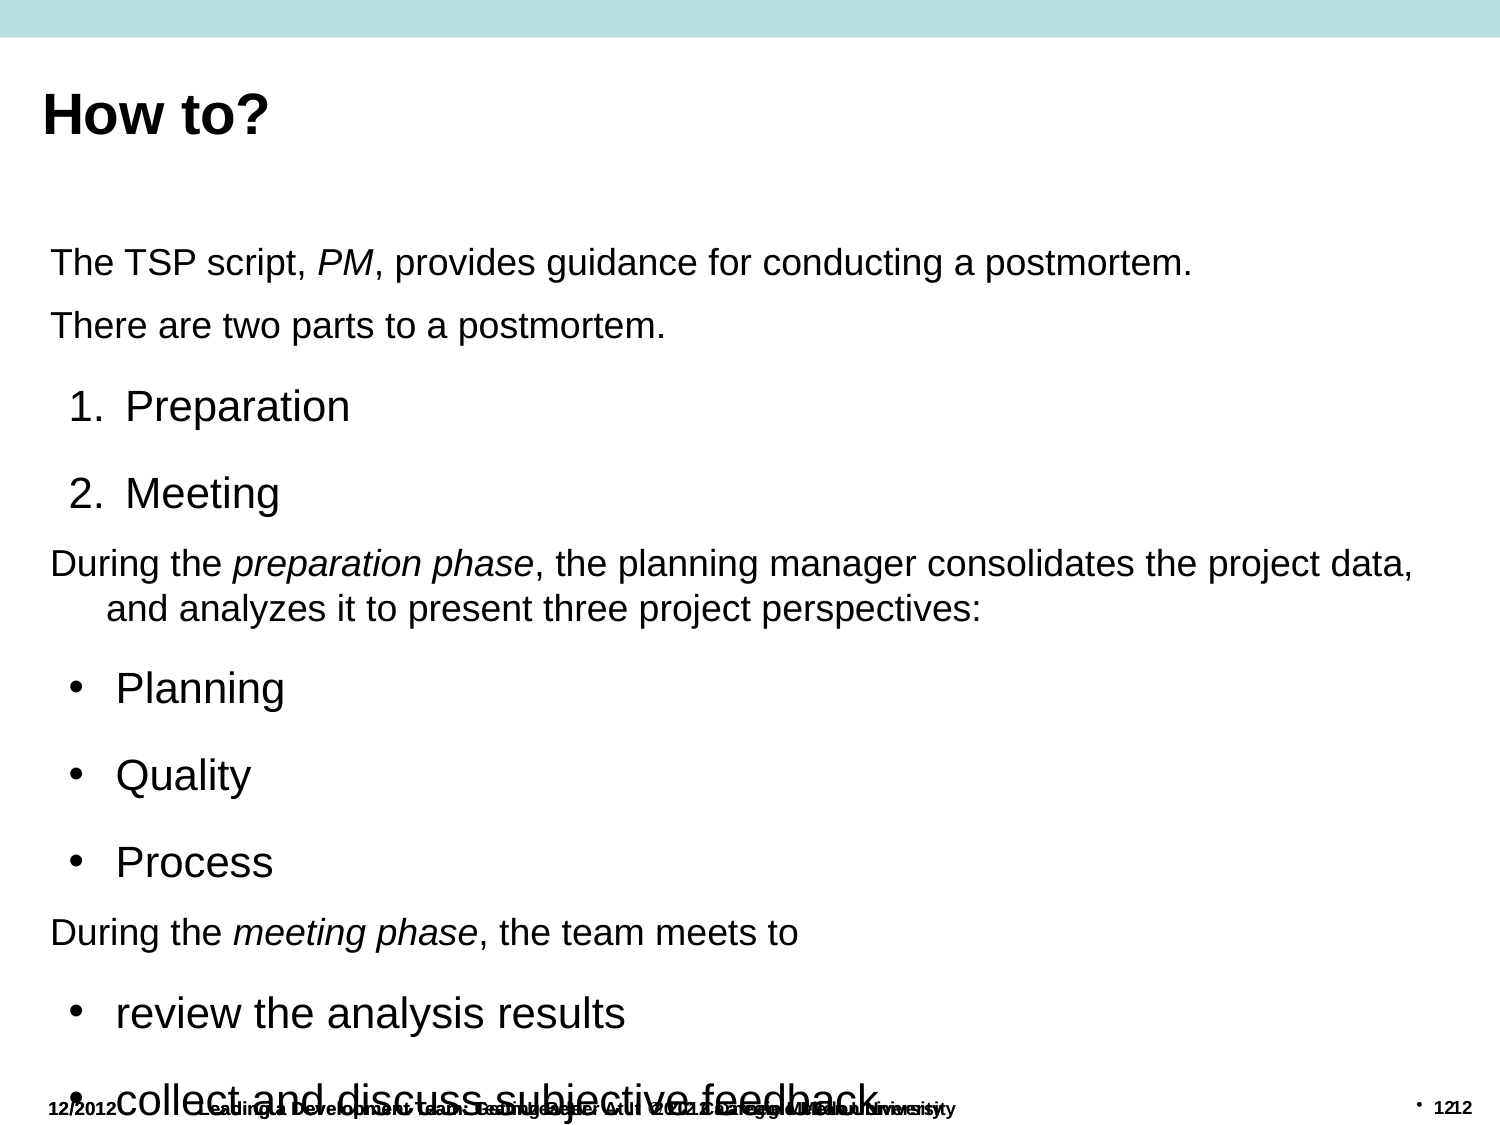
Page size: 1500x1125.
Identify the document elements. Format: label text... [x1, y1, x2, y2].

title How to? [42, 89, 1438, 146]
list The TSP script, PM, provides guidance for conducting a postmortem. There are two parts to a postmortem. Preparation Meeting During the preparation phase, the planning manager consolidates the project data, and analyzes it to present three project perspectives: Planning Quality Process During the meeting phase, the team meets to review the analysis results collect and discuss subjective feedback draw conclusions develop an action plan to address postmortem findings [50, 237, 1437, 1000]
